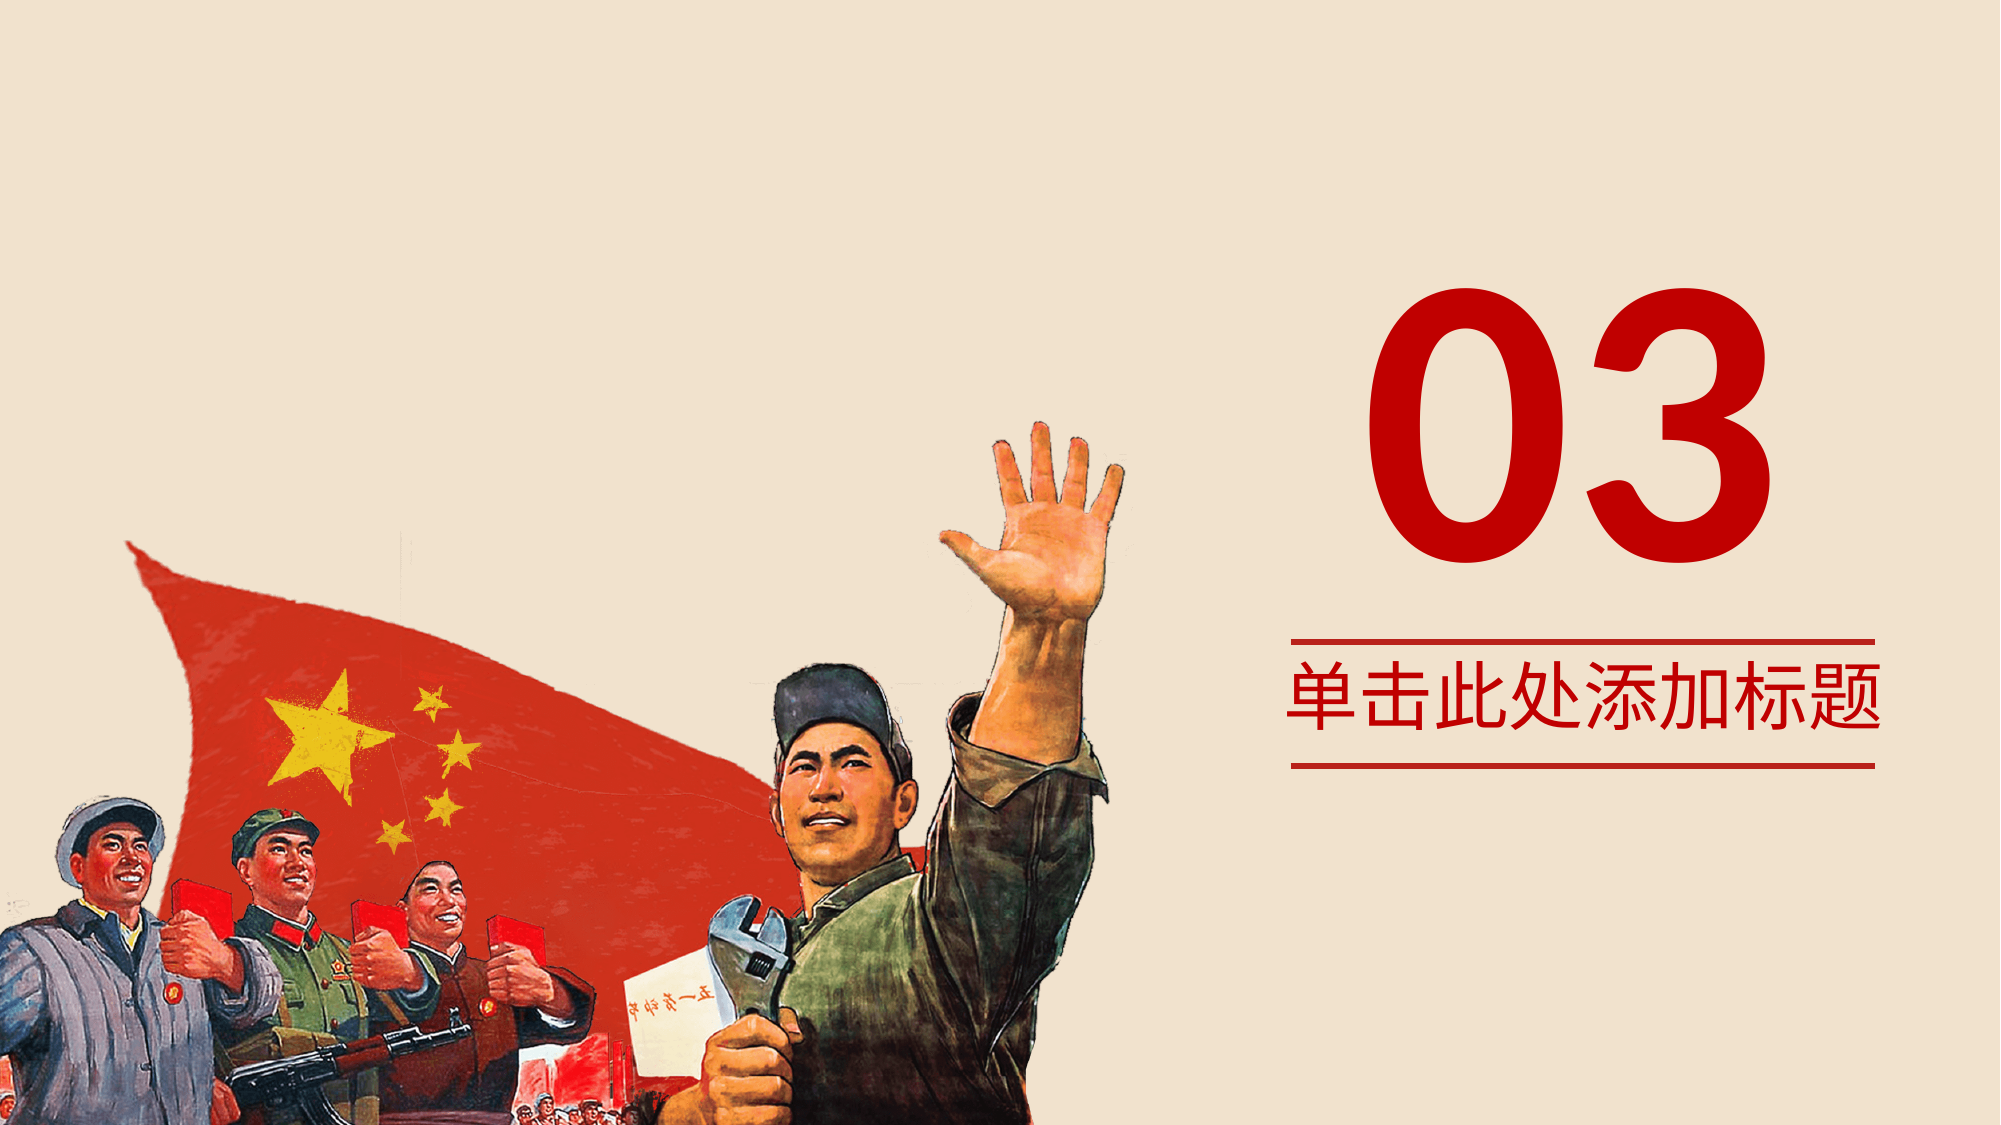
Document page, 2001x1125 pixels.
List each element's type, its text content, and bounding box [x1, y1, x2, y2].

text_box 03 [1346, 138, 2000, 651]
picture [0, 397, 1144, 1125]
text_box 单击此处添加标题 [1268, 642, 1944, 747]
